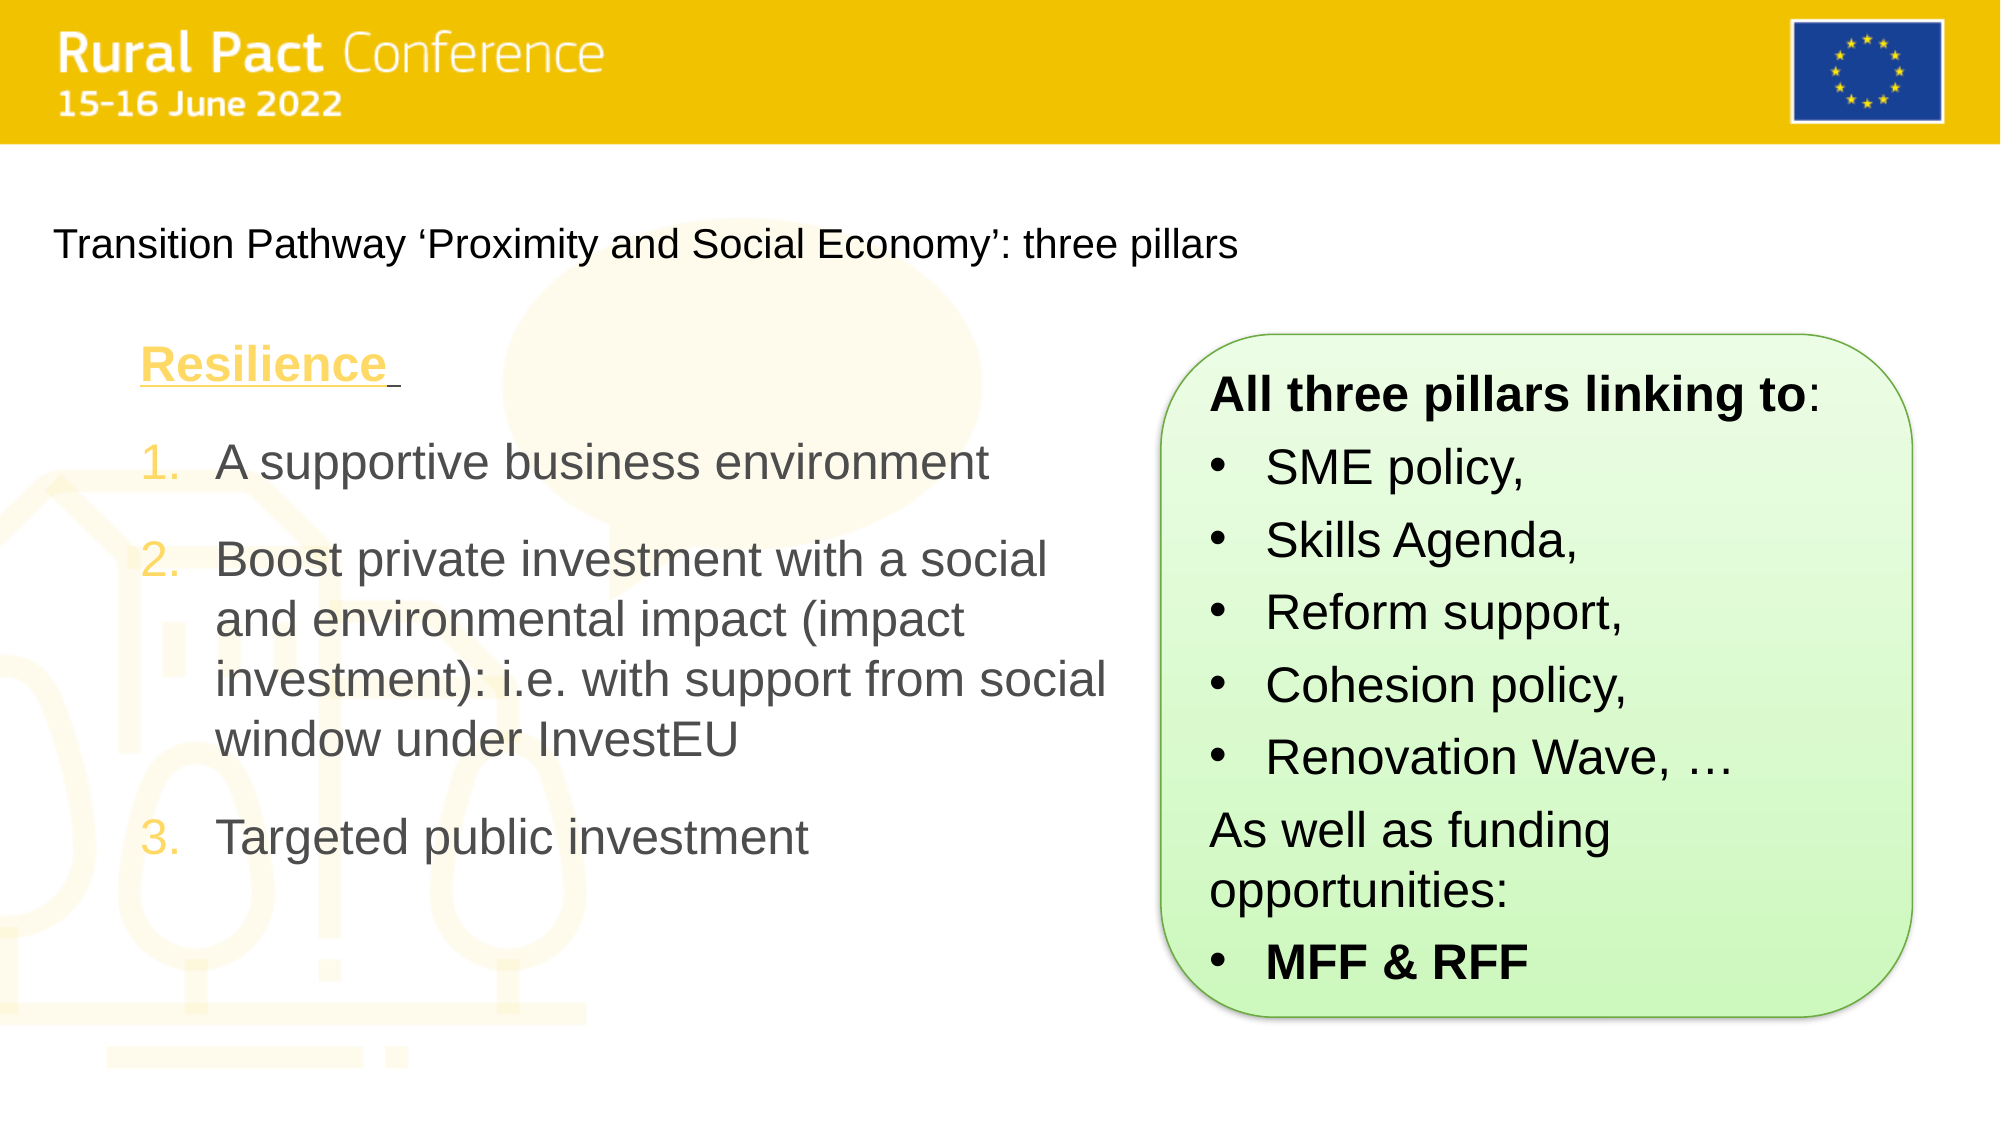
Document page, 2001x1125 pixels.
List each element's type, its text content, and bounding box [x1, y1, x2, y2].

picture [0, 0, 2001, 1125]
text_box All three pillars linking to: SME policy, Skills Agenda, Reform support, Cohesion policy, Renovation Wave, … As well as funding opportunities: MFF & RFF [1160, 334, 1913, 1018]
text_box Resilience A supportive business environment Boost private investment with a social and environmental impact (impact investment): i.e. with support from social window under InvestEU Targeted public investment [125, 324, 1125, 872]
subtitle Transition Pathway ‘Proximity and Social Economy’: three pillars [37, 215, 1897, 311]
